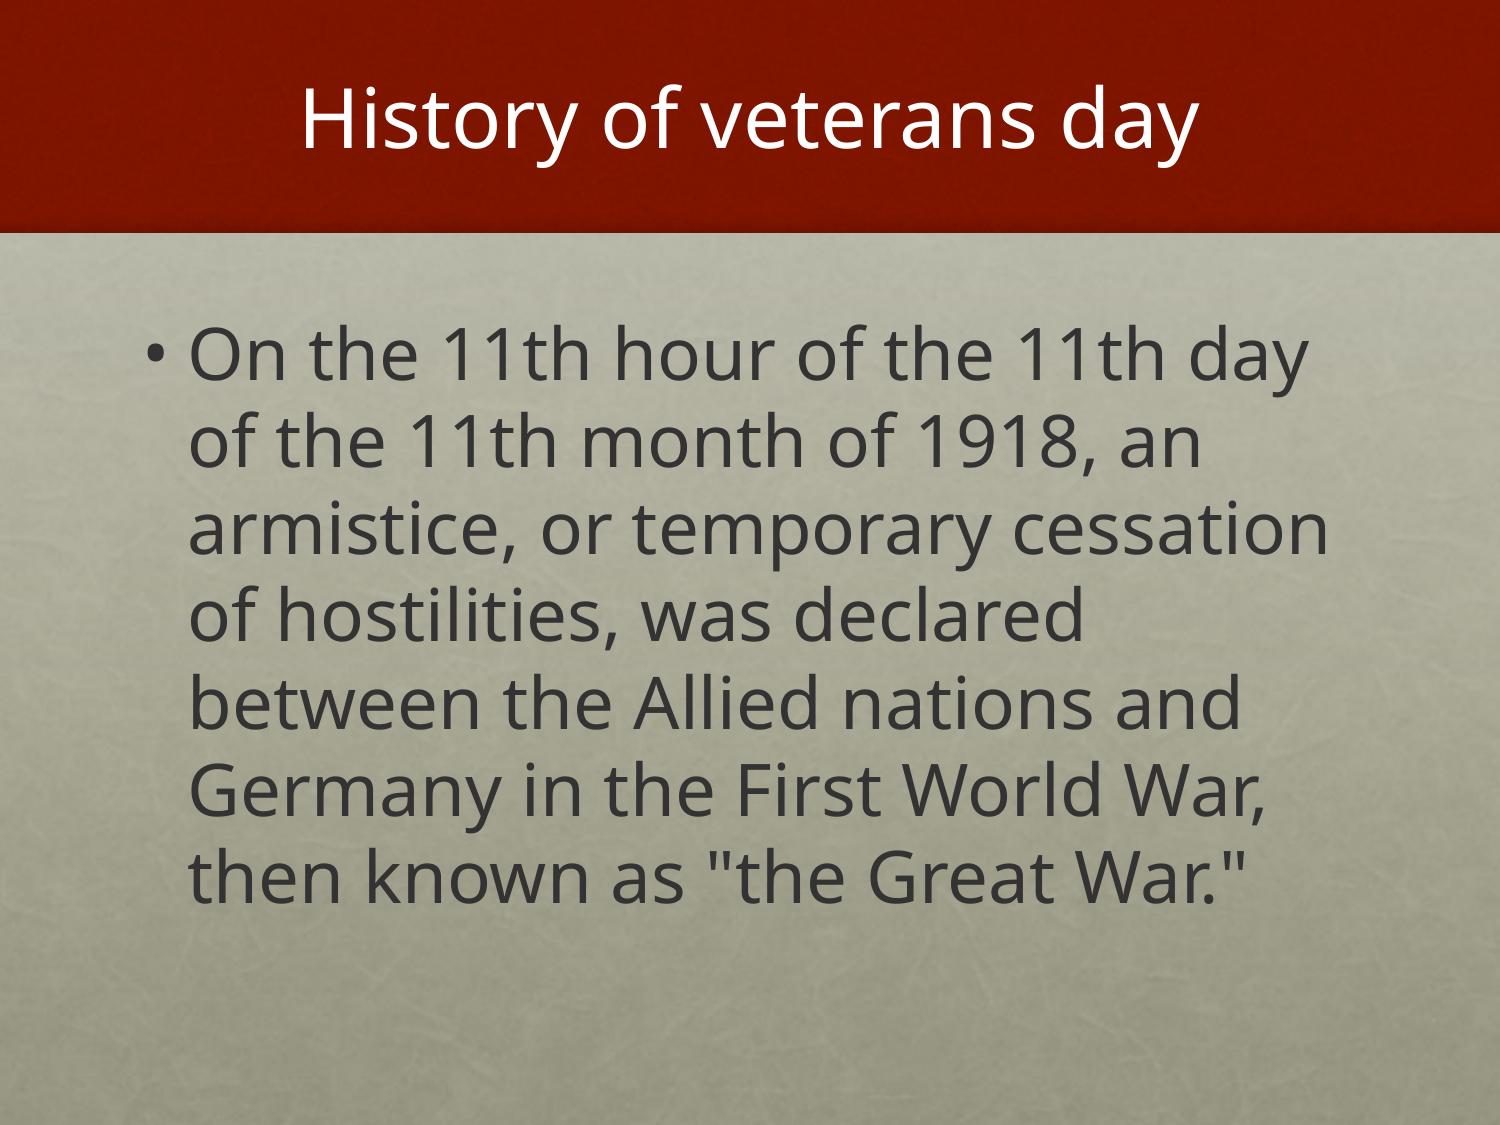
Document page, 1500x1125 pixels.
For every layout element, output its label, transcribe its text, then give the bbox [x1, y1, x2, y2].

picture [0, 214, 1500, 1125]
title History of veterans day [127, 10, 1372, 221]
list On the 11th hour of the 11th day of the 11th month of 1918, an armistice, or temporary cessation of hostilities, was declared between the Allied nations and Germany in the First World War, then known as "the Great War." [127, 299, 1372, 1005]
